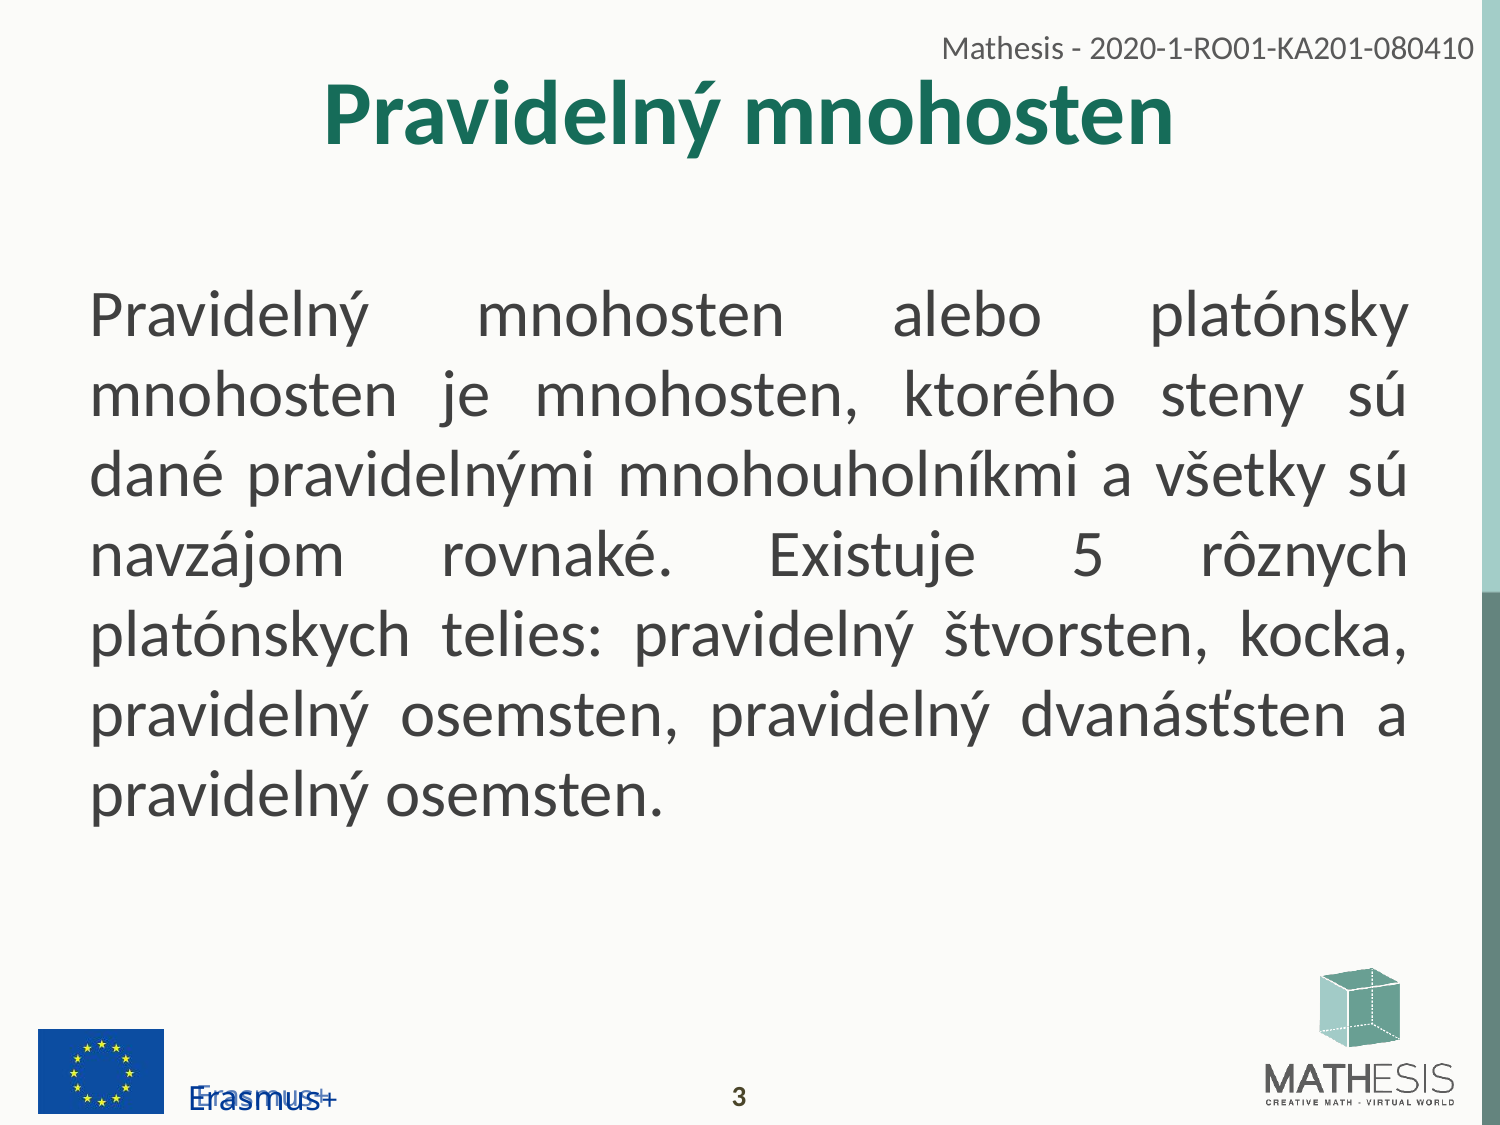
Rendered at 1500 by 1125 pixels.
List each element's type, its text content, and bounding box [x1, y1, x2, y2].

list Pravidelný mnohosten alebo platónsky mnohosten je mnohosten, ktorého steny sú dané pravidelnými mnohouholníkmi a všetky sú navzájom rovnaké. Existuje 5 rôznych platónskych telies: pravidelný štvorsten, kocka, pravidelný osemsten, pravidelný dvanásťsten a pravidelný osemsten. [75, 262, 1425, 1005]
picture [38, 1029, 164, 1114]
title Pravidelný mnohosten [75, 45, 1425, 233]
